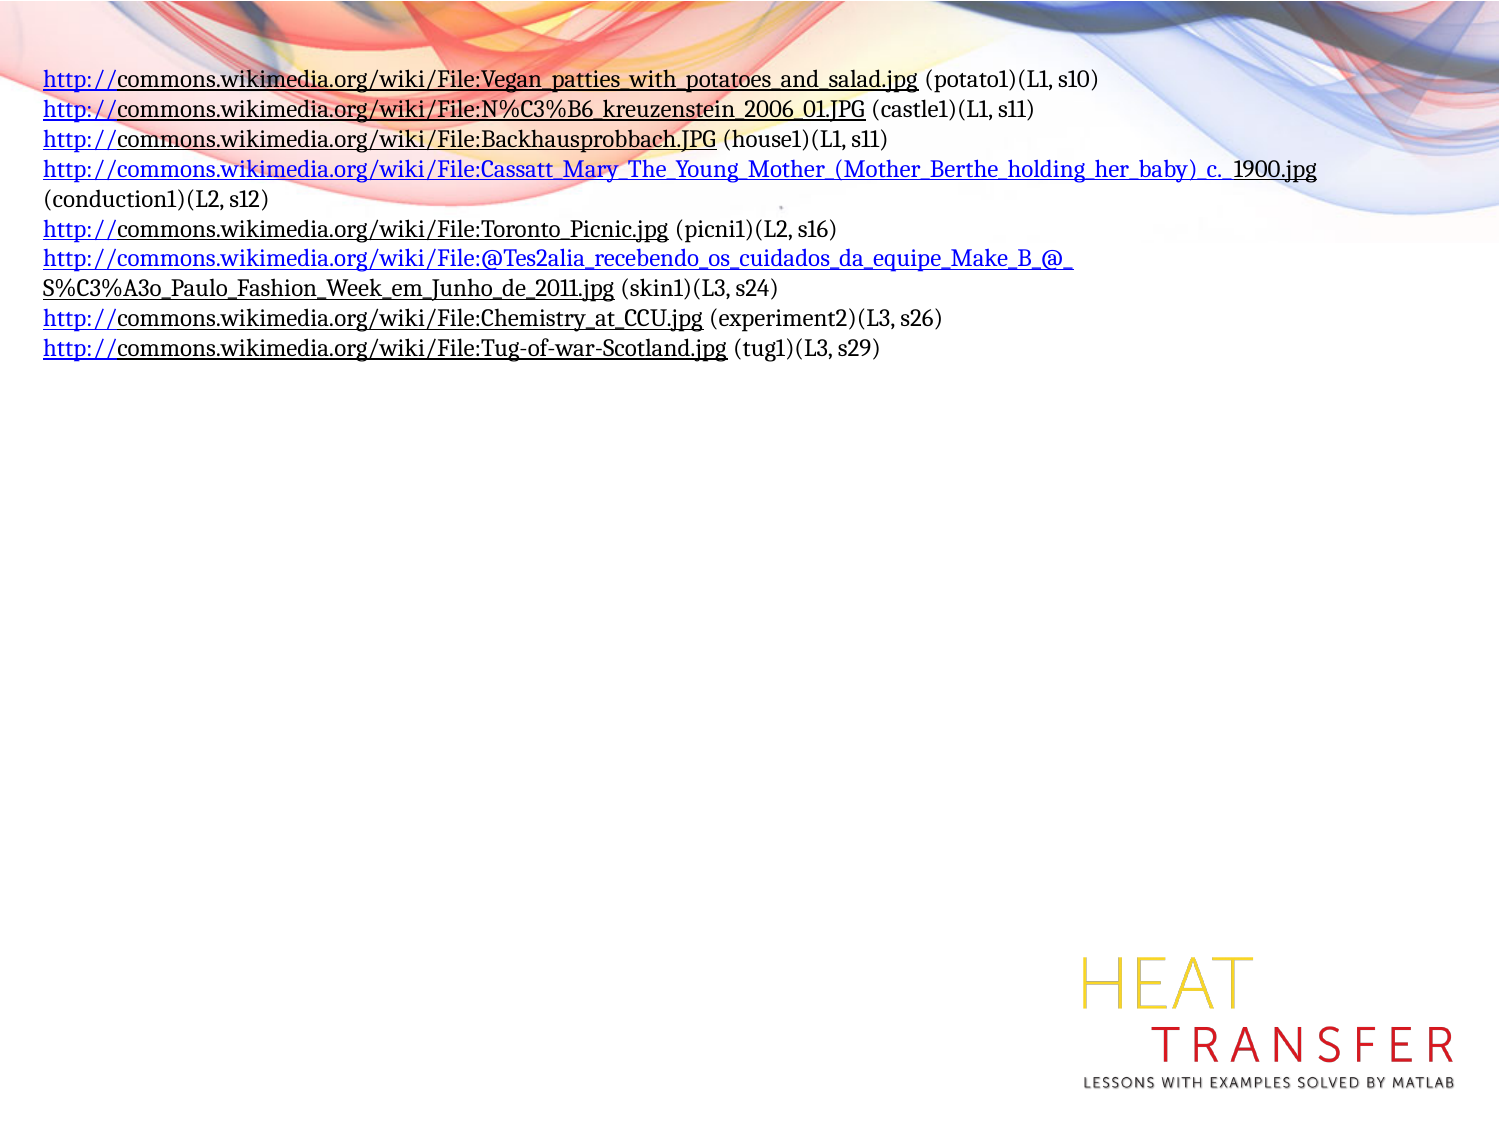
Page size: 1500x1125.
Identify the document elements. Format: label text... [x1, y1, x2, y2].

picture [0, 1, 1499, 243]
text_box http://commons.wikimedia.org/wiki/File:Vegan_patties_with_potatoes_and_salad.jpg (potato1)(L1, s10) http://commons.wikimedia.org/wiki/File:N%C3%B6_kreuzenstein_2006_01.JPG (castle1)(L1, s11) http://commons.wikimedia.org/wiki/File:Backhausprobbach.JPG (house1)(L1, s11) http://commons.wikimedia.org/wiki/File:Cassatt_Mary_The_Young_Mother_(Mother_Berthe_holding_her_baby)_c._1900.jpg (conduction1)(L2, s12) http://commons.wikimedia.org/wiki/File:Toronto_Picnic.jpg (picni1)(L2, s16) http://commons.wikimedia.org/wiki/File:@Tes2alia_recebendo_os_cuidados_da_equipe_Make_B_@_S%C3%A3o_Paulo_Fashion_Week_em_Junho_de_2011.jpg (skin1)(L3, s24) http://commons.wikimedia.org/wiki/File:Chemistry_at_CCU.jpg (experiment2)(L3, s26) http://commons.wikimedia.org/wiki/File:Tug-of-war-Scotland.jpg (tug1)(L3, s29) [28, 54, 1465, 429]
picture [1075, 946, 1464, 1093]
